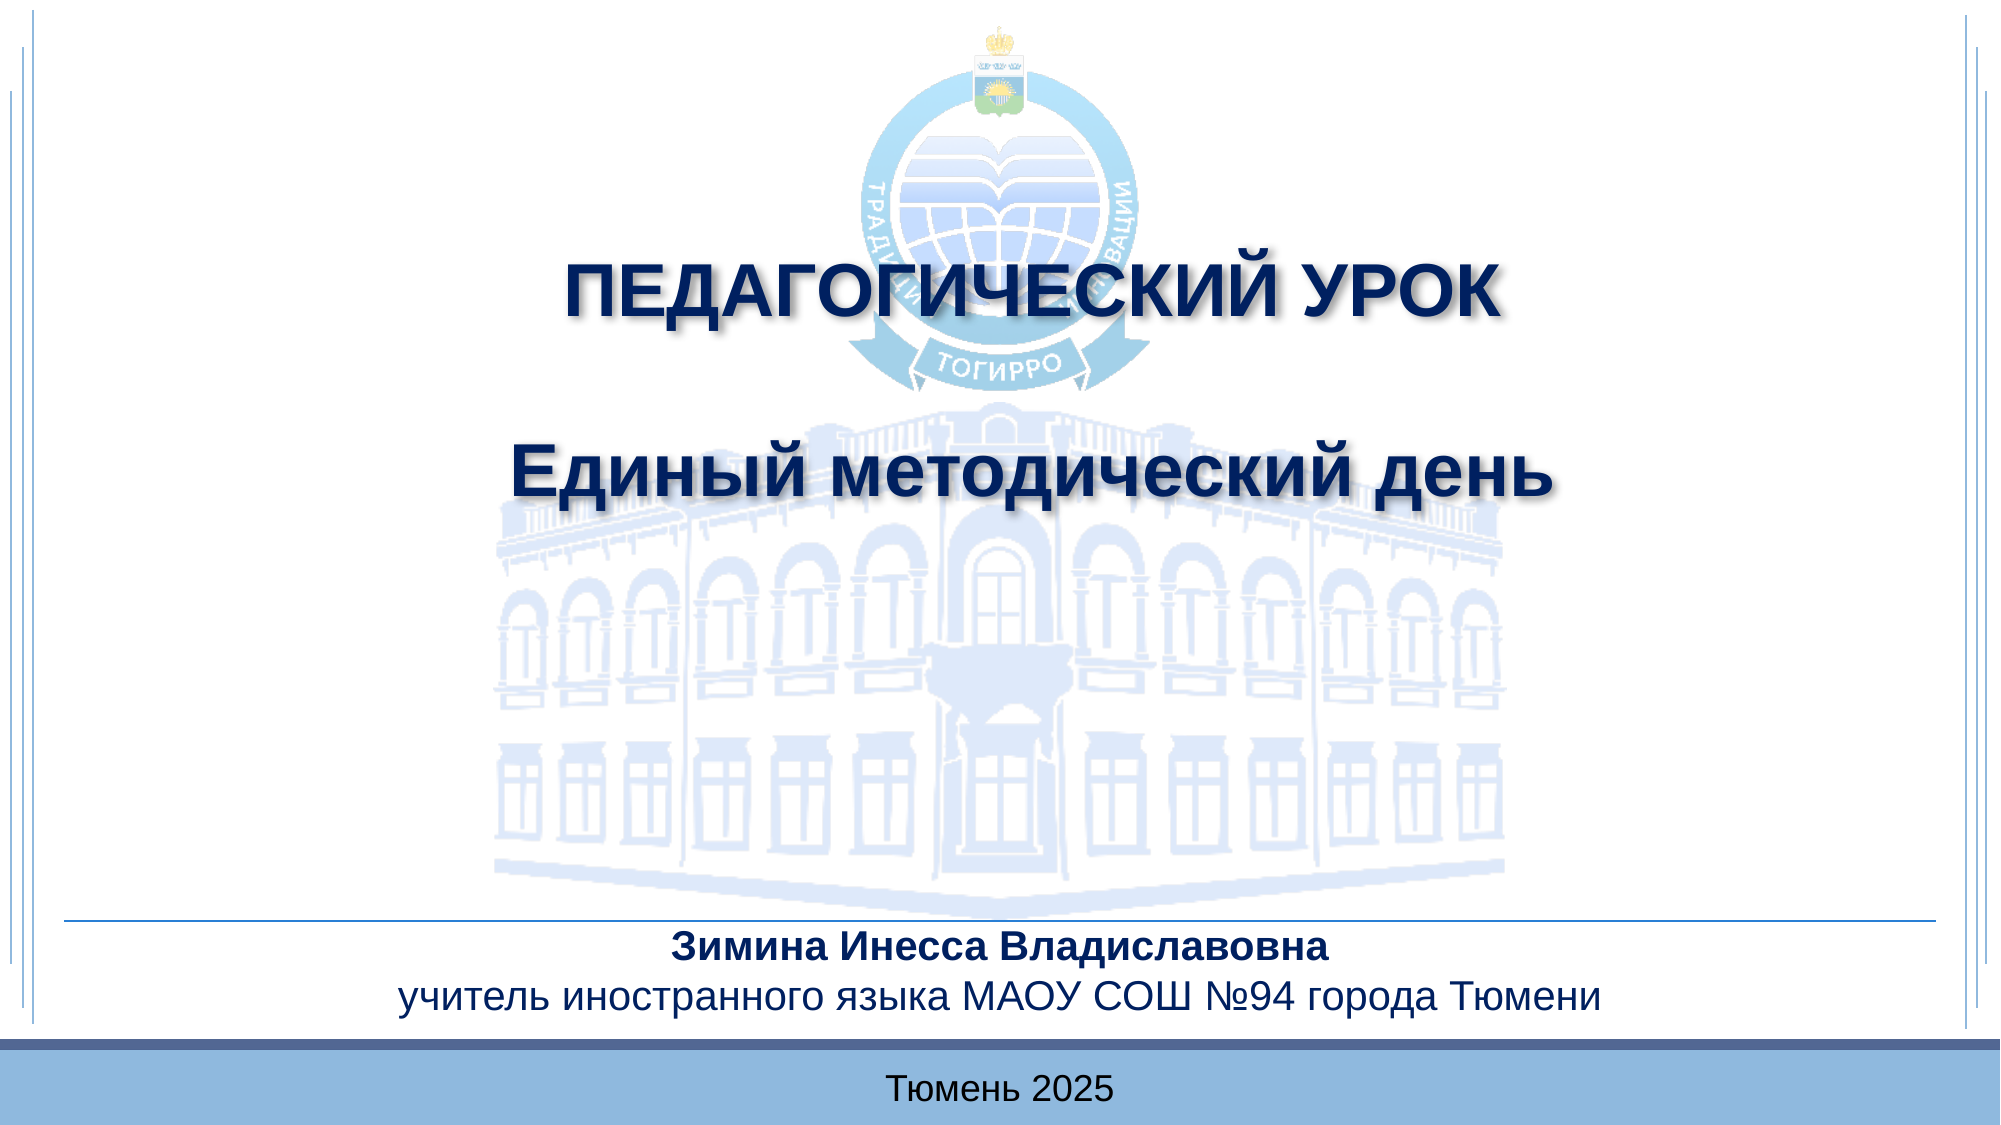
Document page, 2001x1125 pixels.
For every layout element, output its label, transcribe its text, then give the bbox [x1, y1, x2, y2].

text_box Тюмень 2025 [857, 1056, 1143, 1117]
picture [493, 401, 1507, 920]
text_box ПЕДАГОГИЧЕСКИЙ УРОК Единый методический день [32, 233, 817, 609]
text_box Зимина Инесса Владиславовна учитель иностранного языка МАОУ СОШ №94 города Тюмени [0, 911, 2000, 1026]
text_box ПЕДАГОГИЧЕСКИЙ УРОК Единый методический день [1188, 233, 2000, 609]
picture [818, 25, 1182, 393]
